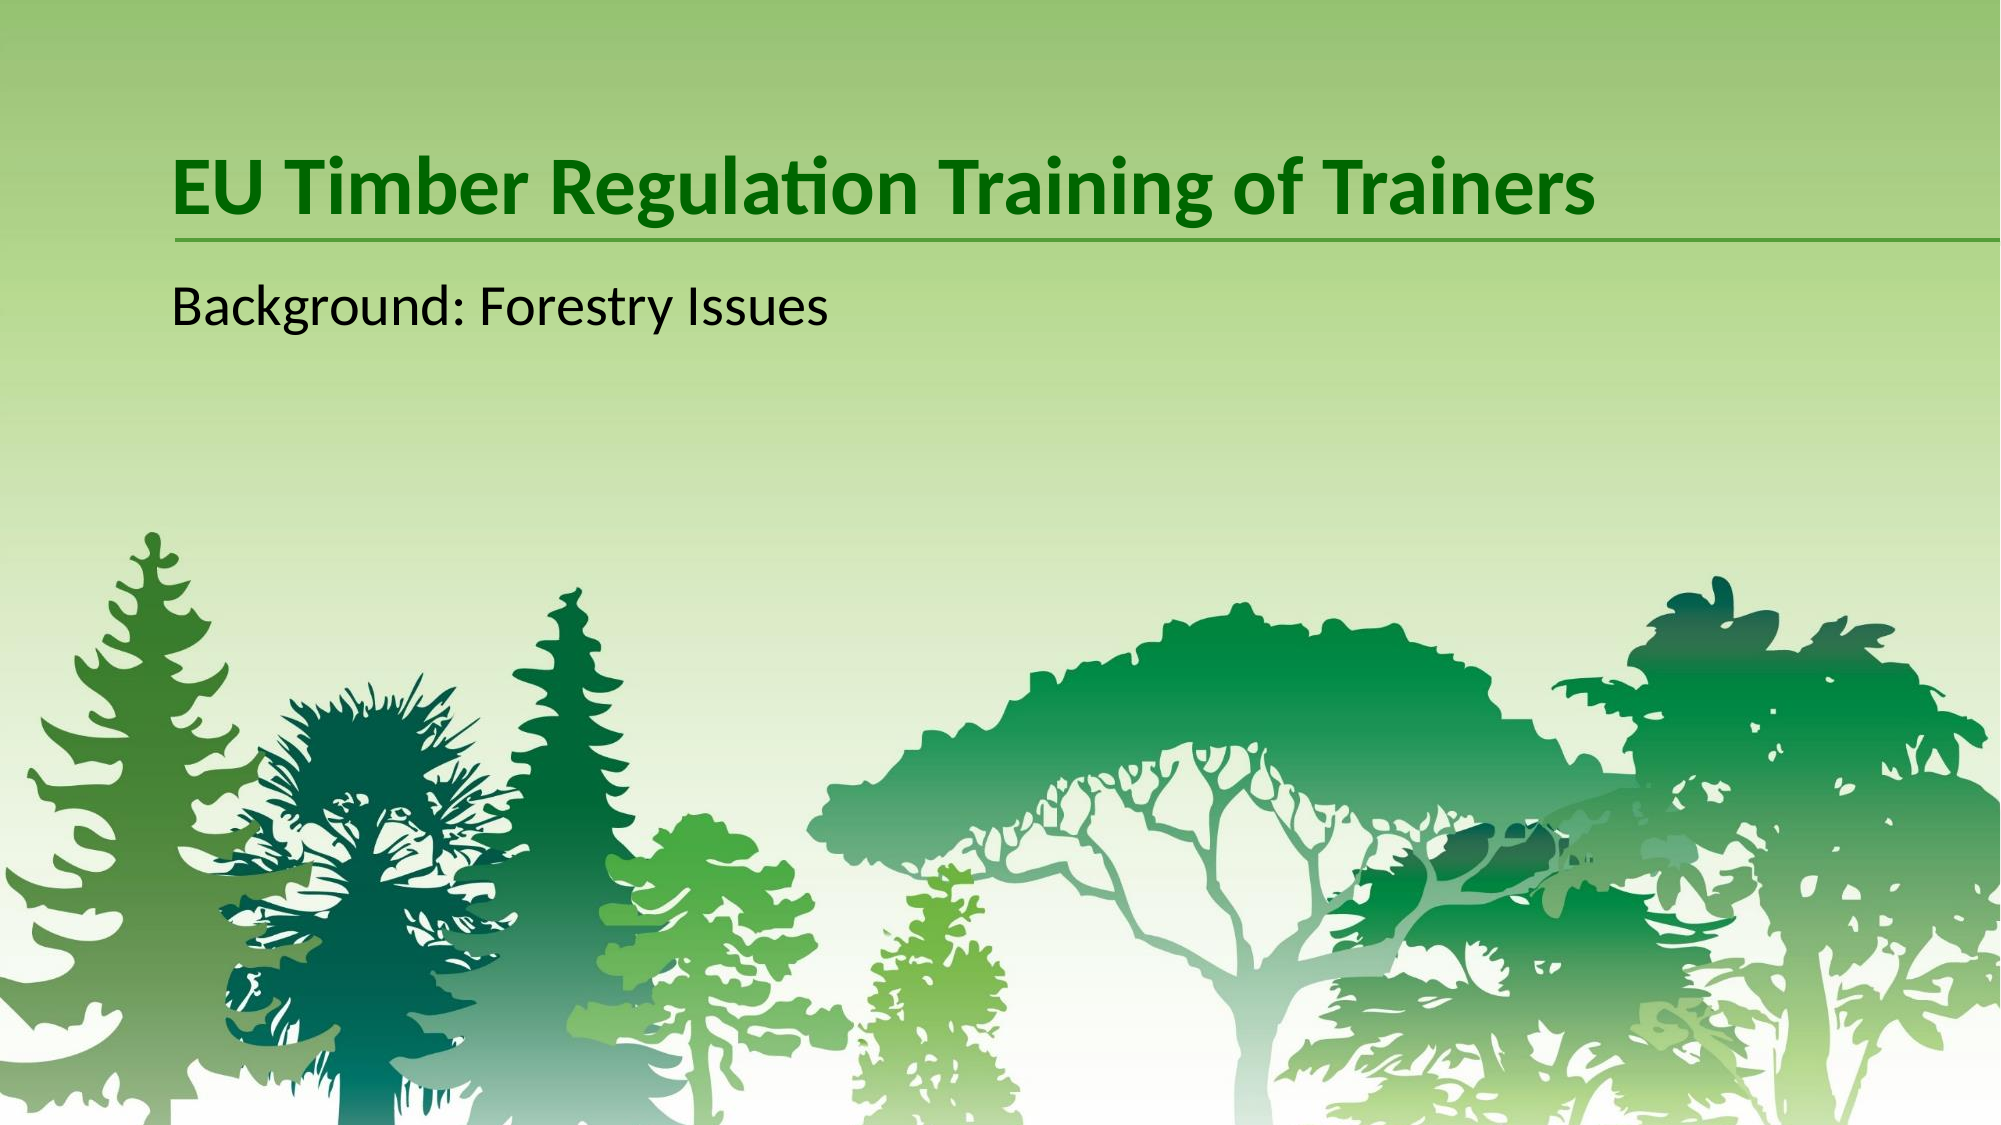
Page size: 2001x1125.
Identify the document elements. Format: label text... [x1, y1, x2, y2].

slide_number 2 [1493, 1065, 1944, 1125]
title EU Timber Regulation Training of Trainers [156, 95, 2000, 241]
subtitle Background: Forestry Issues [156, 267, 1657, 540]
picture [0, 0, 2001, 1125]
